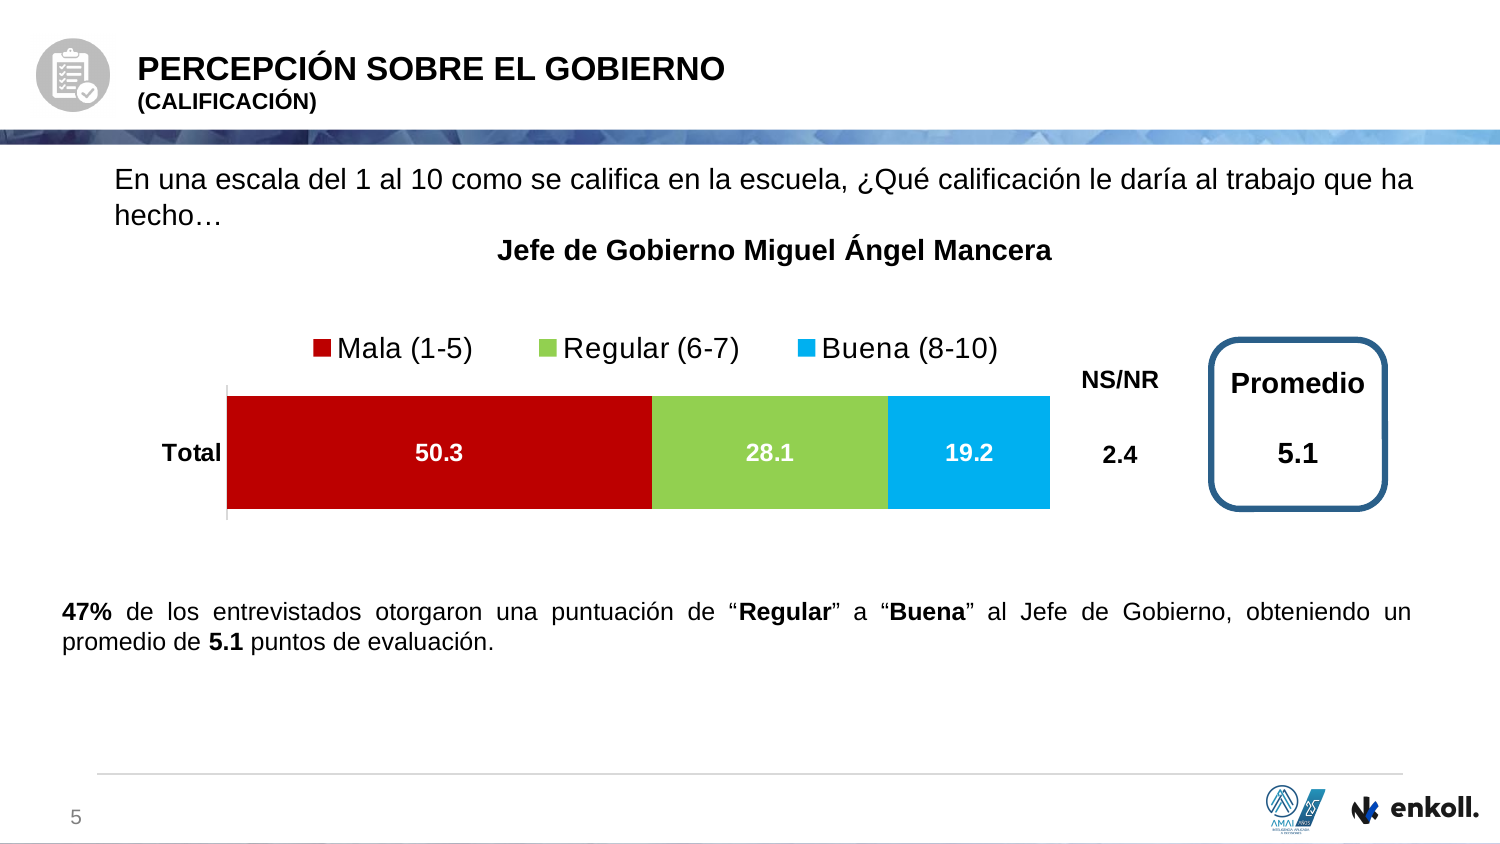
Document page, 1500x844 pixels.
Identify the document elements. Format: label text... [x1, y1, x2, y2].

picture [0, 130, 1500, 144]
text_box 47% de los entrevistados otorgaron una puntuación de “Regular” a “Buena” al Jefe de Gobierno, obteniendo un promedio de 5.1 puntos de evaluación. [47, 587, 1428, 663]
text_box En una escala del 1 al 10 como se califica en la escuela, ¿Qué calificación le daría al trabajo que ha hecho… Jefe de Gobierno Miguel Ángel Mancera [99, 153, 1451, 274]
picture [1265, 784, 1326, 789]
text_box NS/NR 2.4 [1074, 356, 1176, 477]
chart [143, 325, 1070, 525]
text_box [1209, 337, 1387, 511]
picture [30, 33, 116, 118]
text_box PERCEPCIÓN SOBRE EL GOBIERNO (CALIFICACIÓN) [122, 24, 1428, 136]
slide_number 5 [55, 789, 1500, 844]
